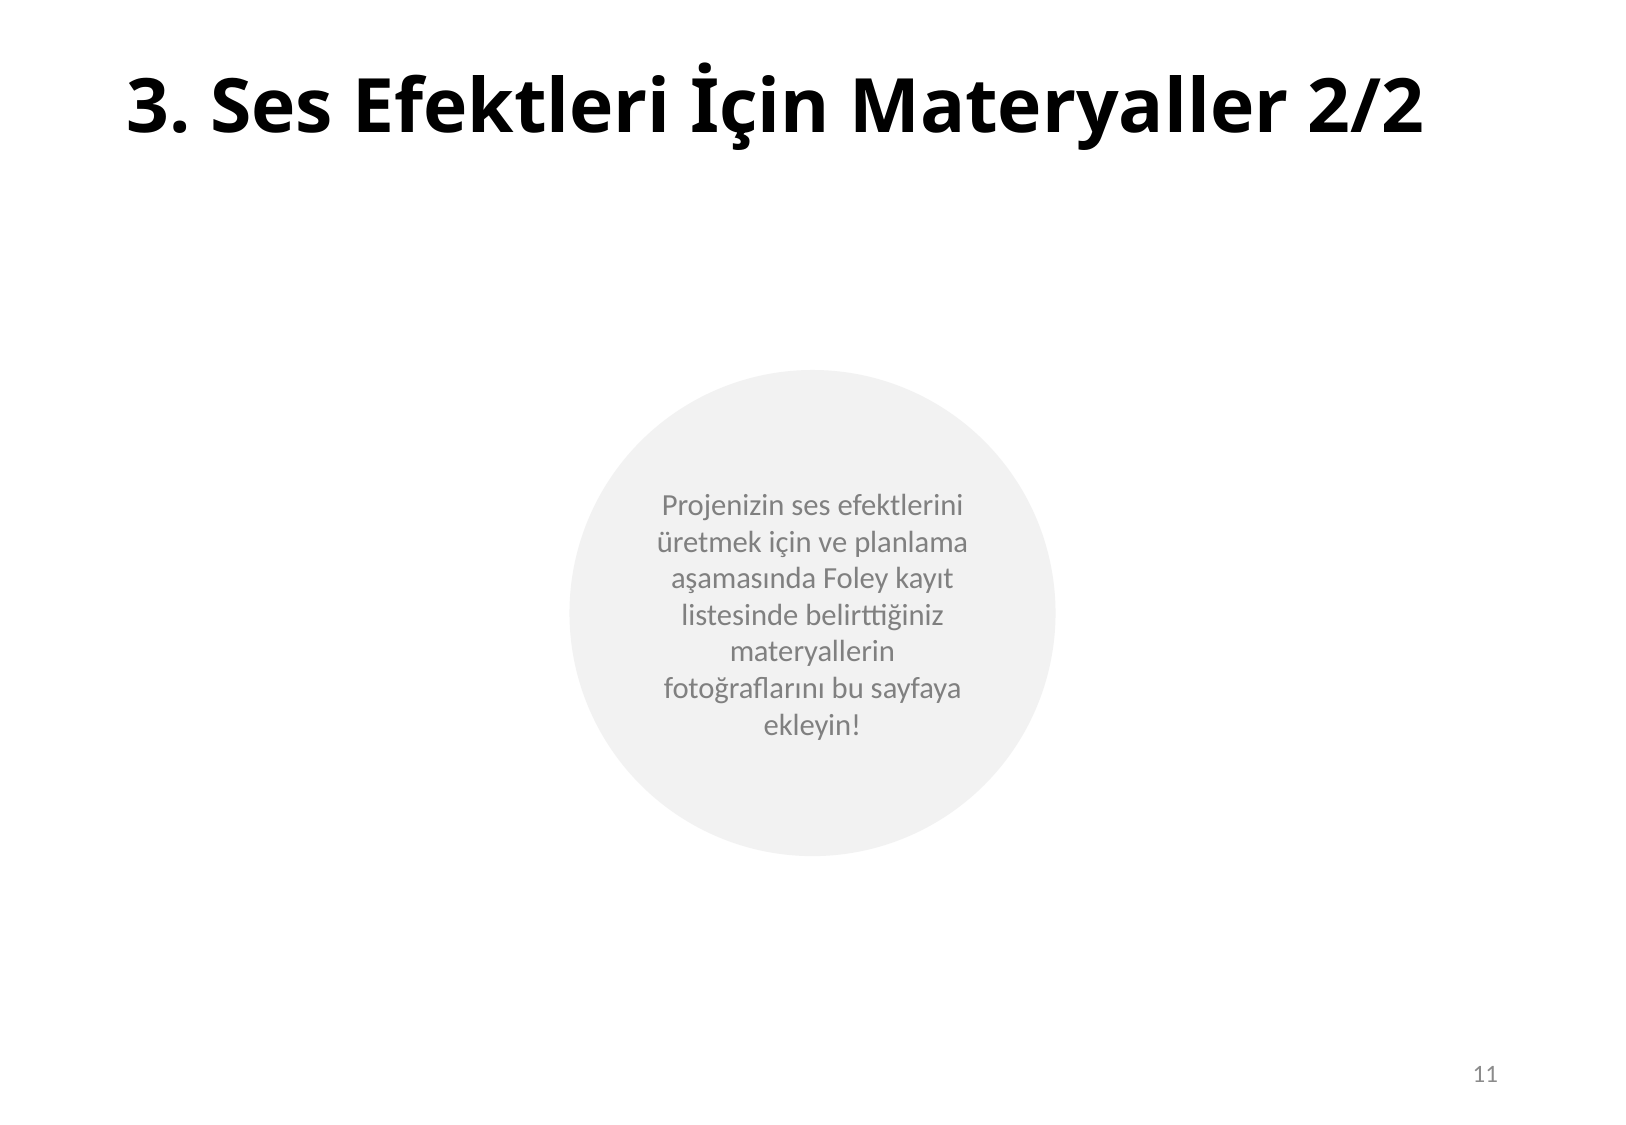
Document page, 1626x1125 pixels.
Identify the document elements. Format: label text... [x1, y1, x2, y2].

title 3. Ses Efektleri İçin Materyaller 2/2 [111, 59, 1514, 278]
slide_number 11 [1147, 1042, 1514, 1103]
text_box Projenizin ses efektlerini üretmek için ve planlama aşamasında Foley kayıt listesinde belirttiğiniz materyallerin fotoğraflarını bu sayfaya ekleyin! [568, 368, 1057, 858]
